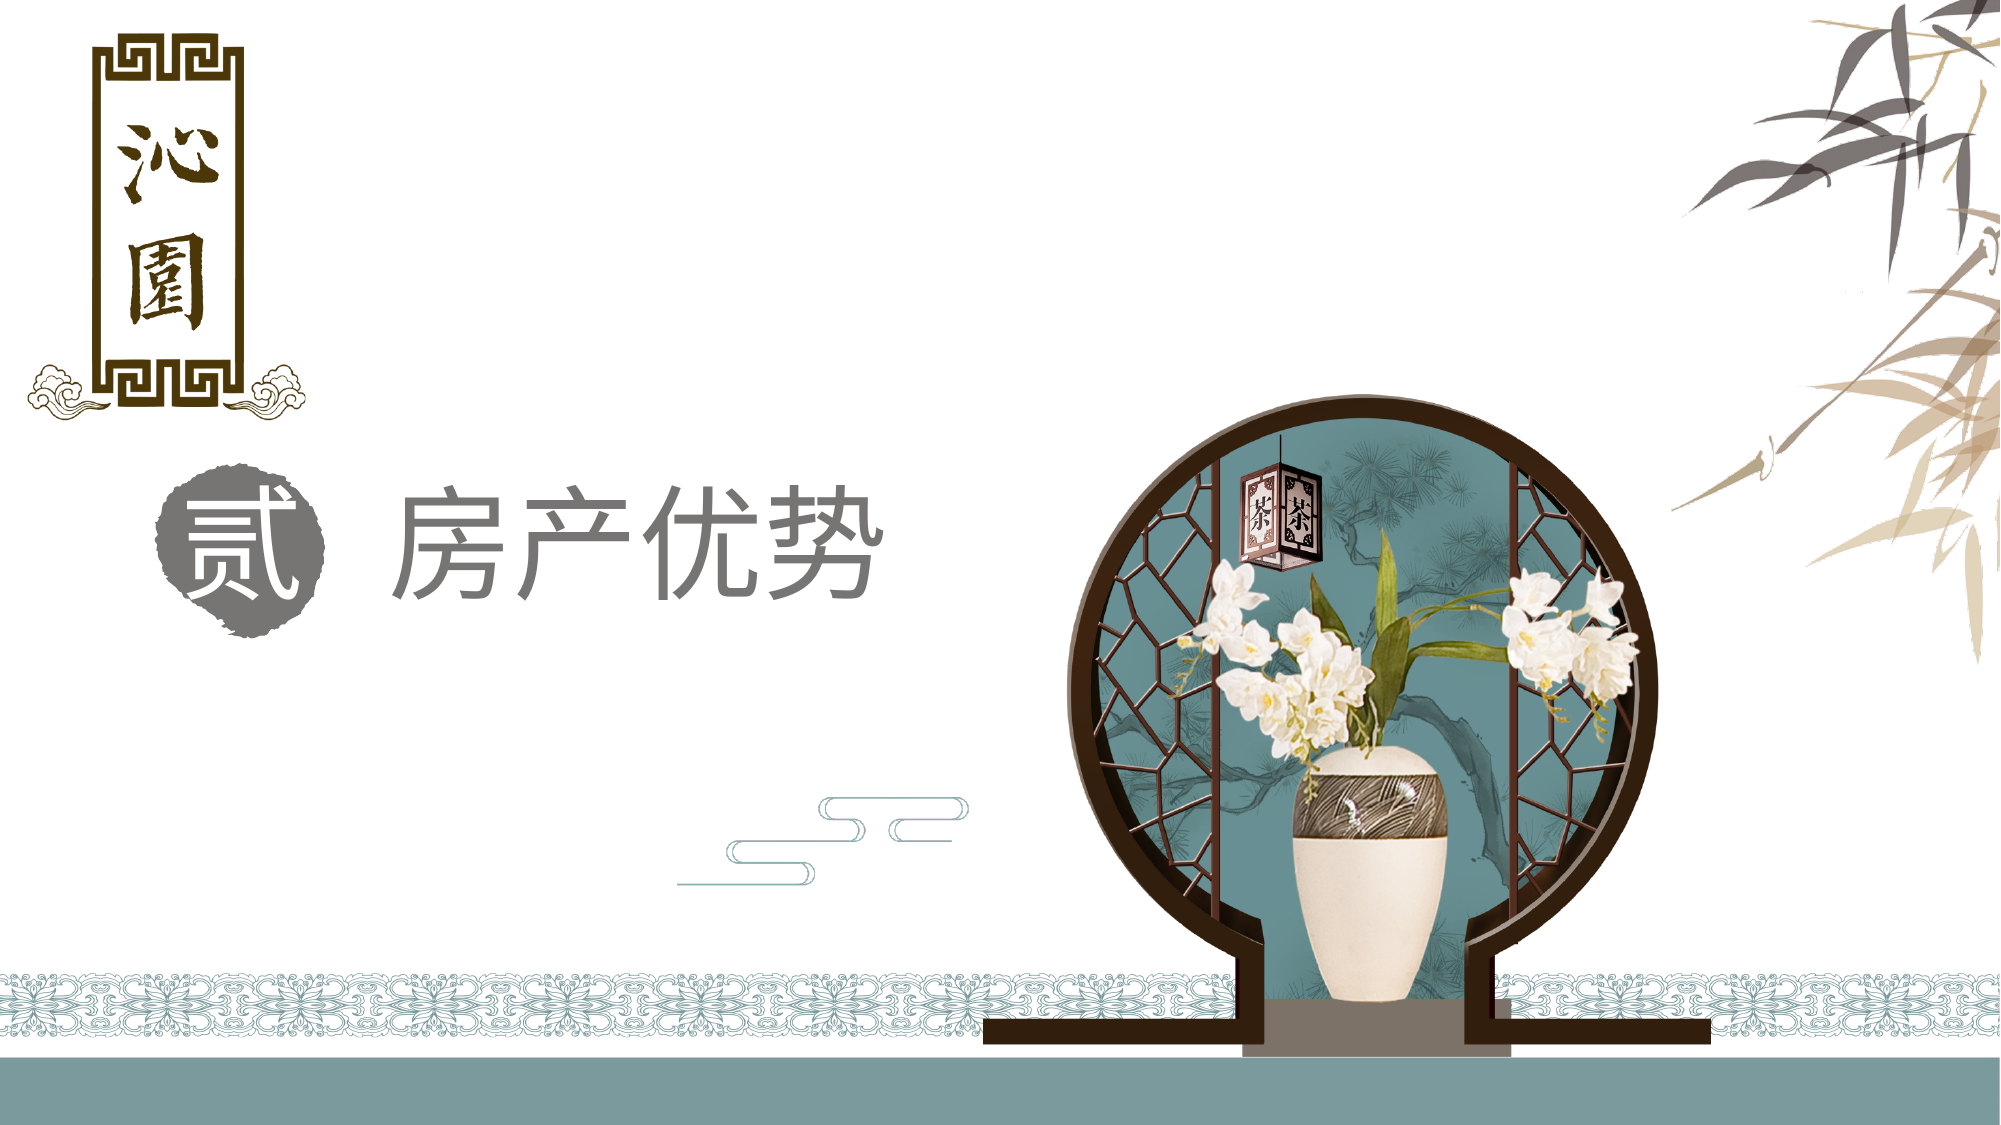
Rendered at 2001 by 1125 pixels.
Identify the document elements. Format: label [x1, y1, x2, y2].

picture [27, 33, 306, 450]
text_box [153, 457, 1136, 643]
picture [0, 0, 2000, 1125]
